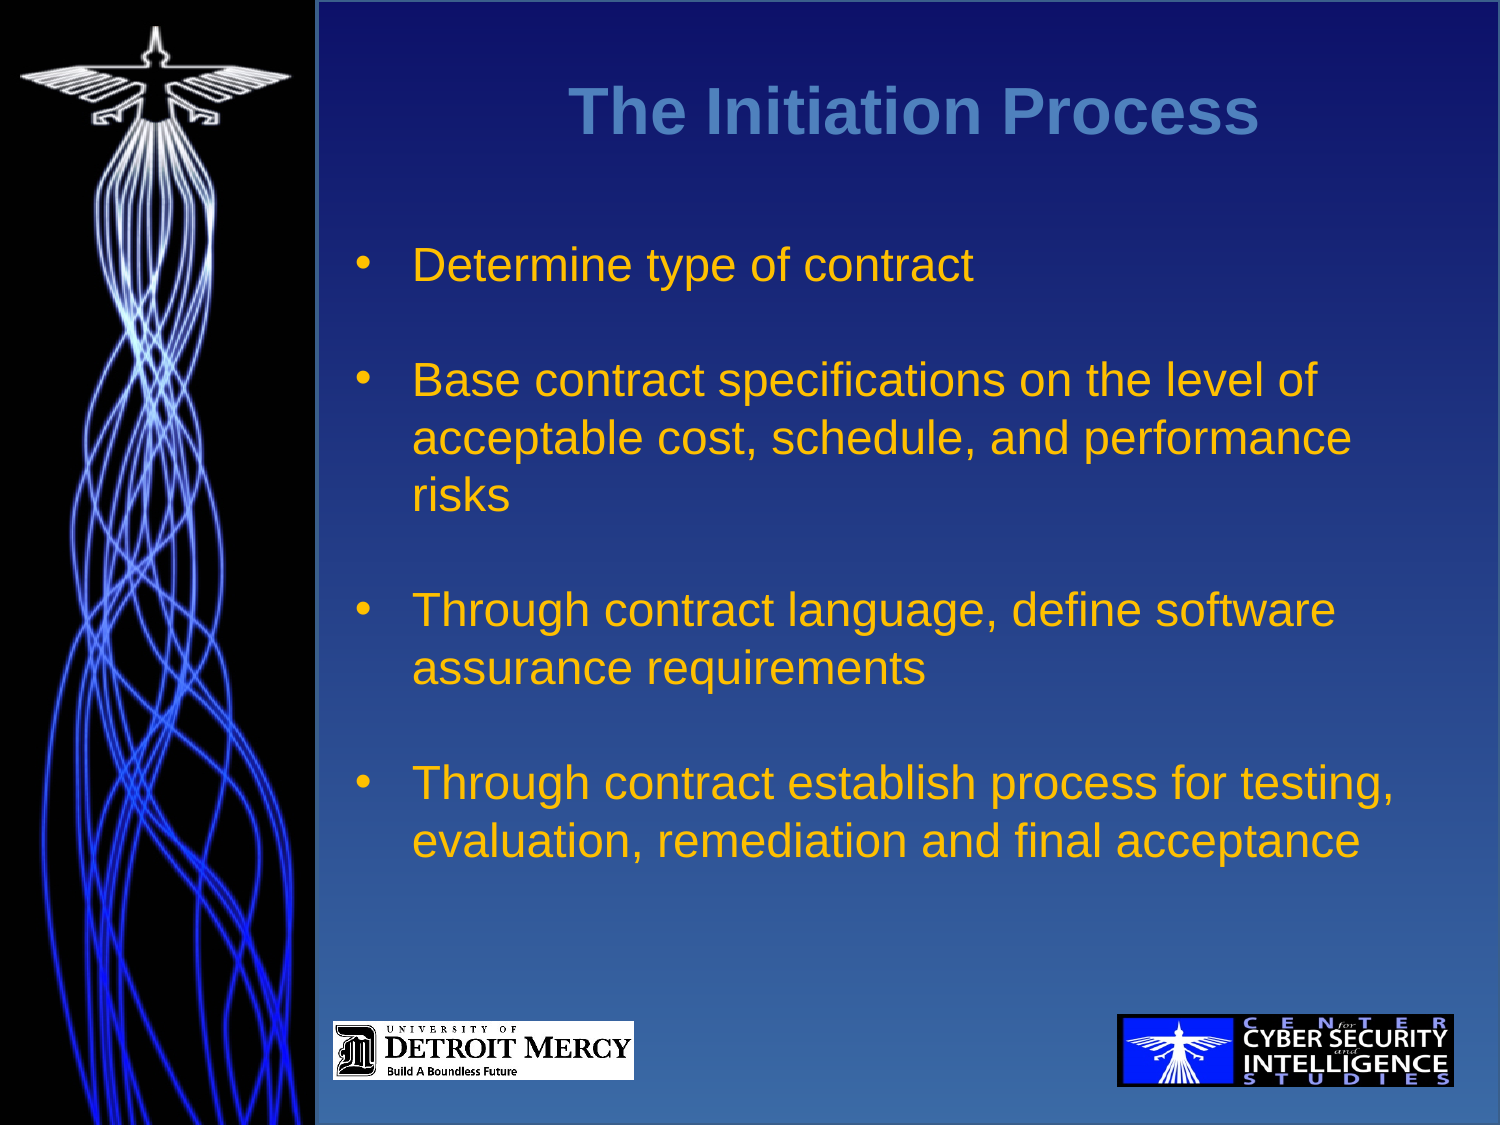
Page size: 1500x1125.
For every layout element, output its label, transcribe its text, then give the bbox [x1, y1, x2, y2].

text_box Determine type of contract Base contract specifications on the level of acceptable cost, schedule, and performance risks Through contract language, define software assurance requirements Through contract establish process for testing, evaluation, remediation and final acceptance [338, 224, 1463, 938]
text_box The Initiation Process [367, 59, 1463, 157]
picture [332, 1021, 634, 1080]
picture [0, 0, 316, 1125]
picture [1117, 1013, 1455, 1087]
text_box [317, 0, 1500, 1125]
